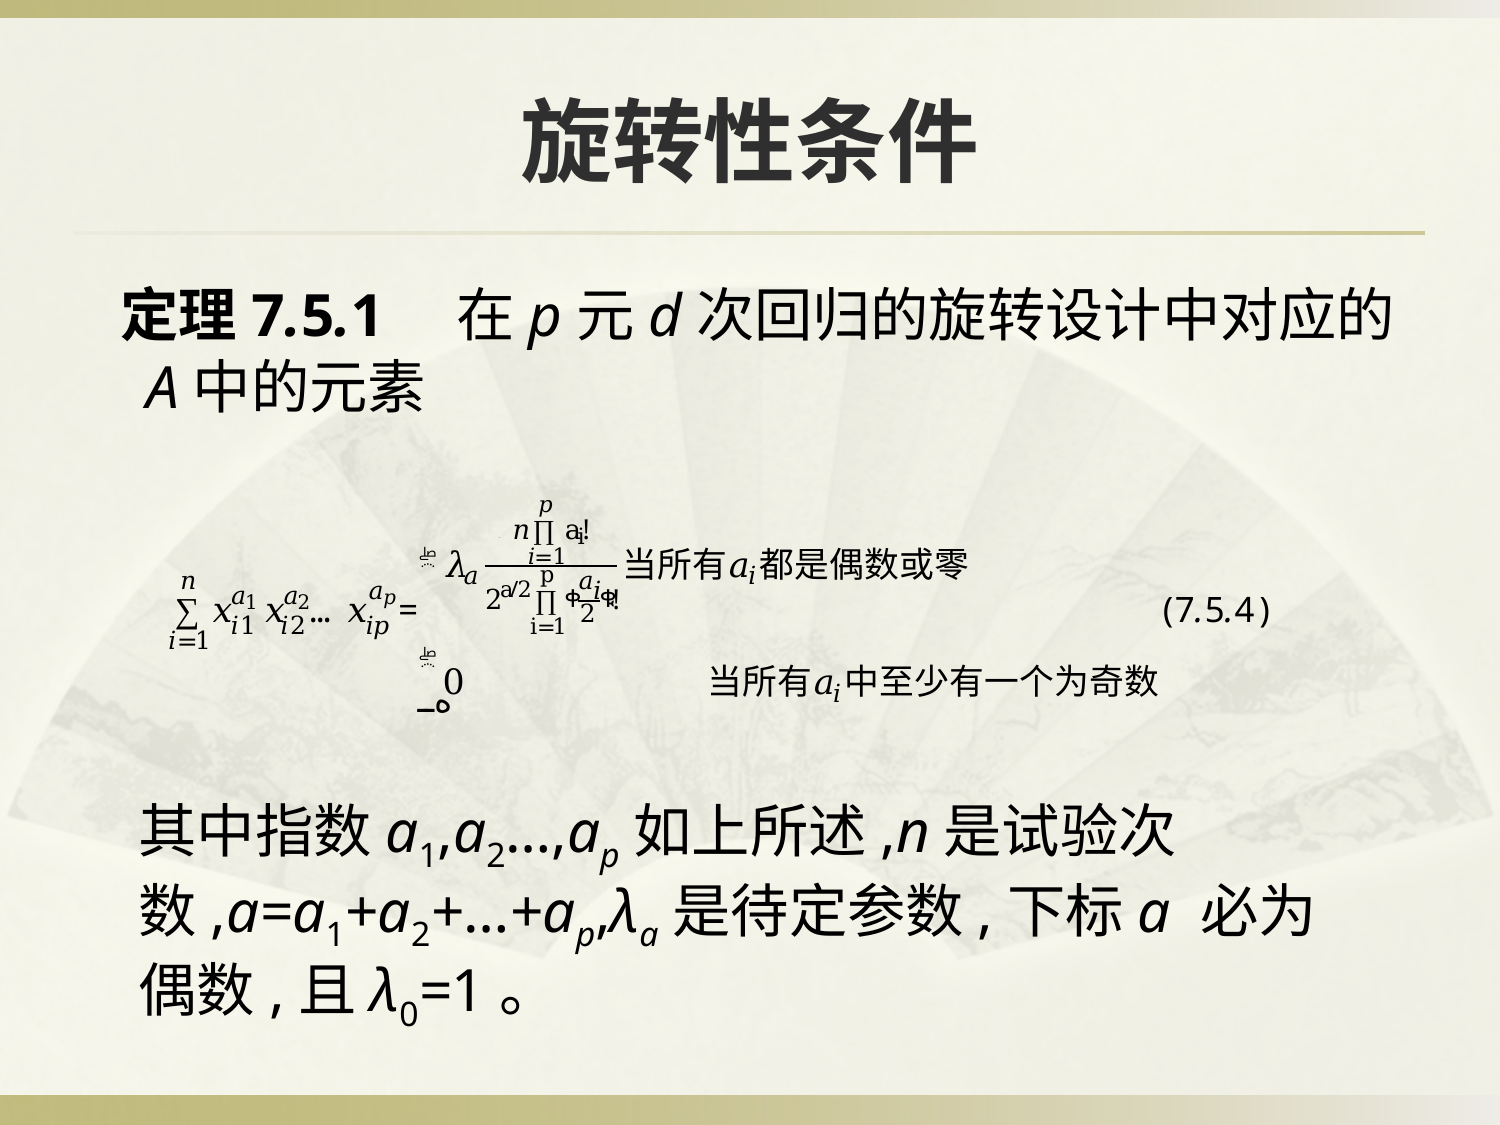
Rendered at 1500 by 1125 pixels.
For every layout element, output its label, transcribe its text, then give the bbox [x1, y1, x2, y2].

list 定理7.5.1 在p元d次回归的旋转设计中对应的A中的元素 [75, 262, 1425, 445]
title 旋转性条件 [75, 45, 1425, 233]
picture [167, 479, 1397, 741]
text_box 其中指数a1,a2…,ap如上所述,n是试验次数,a=a1+a2+…+ap,λa是待定参数,下标a 必为偶数,且λ0=1。 [123, 786, 1341, 1041]
